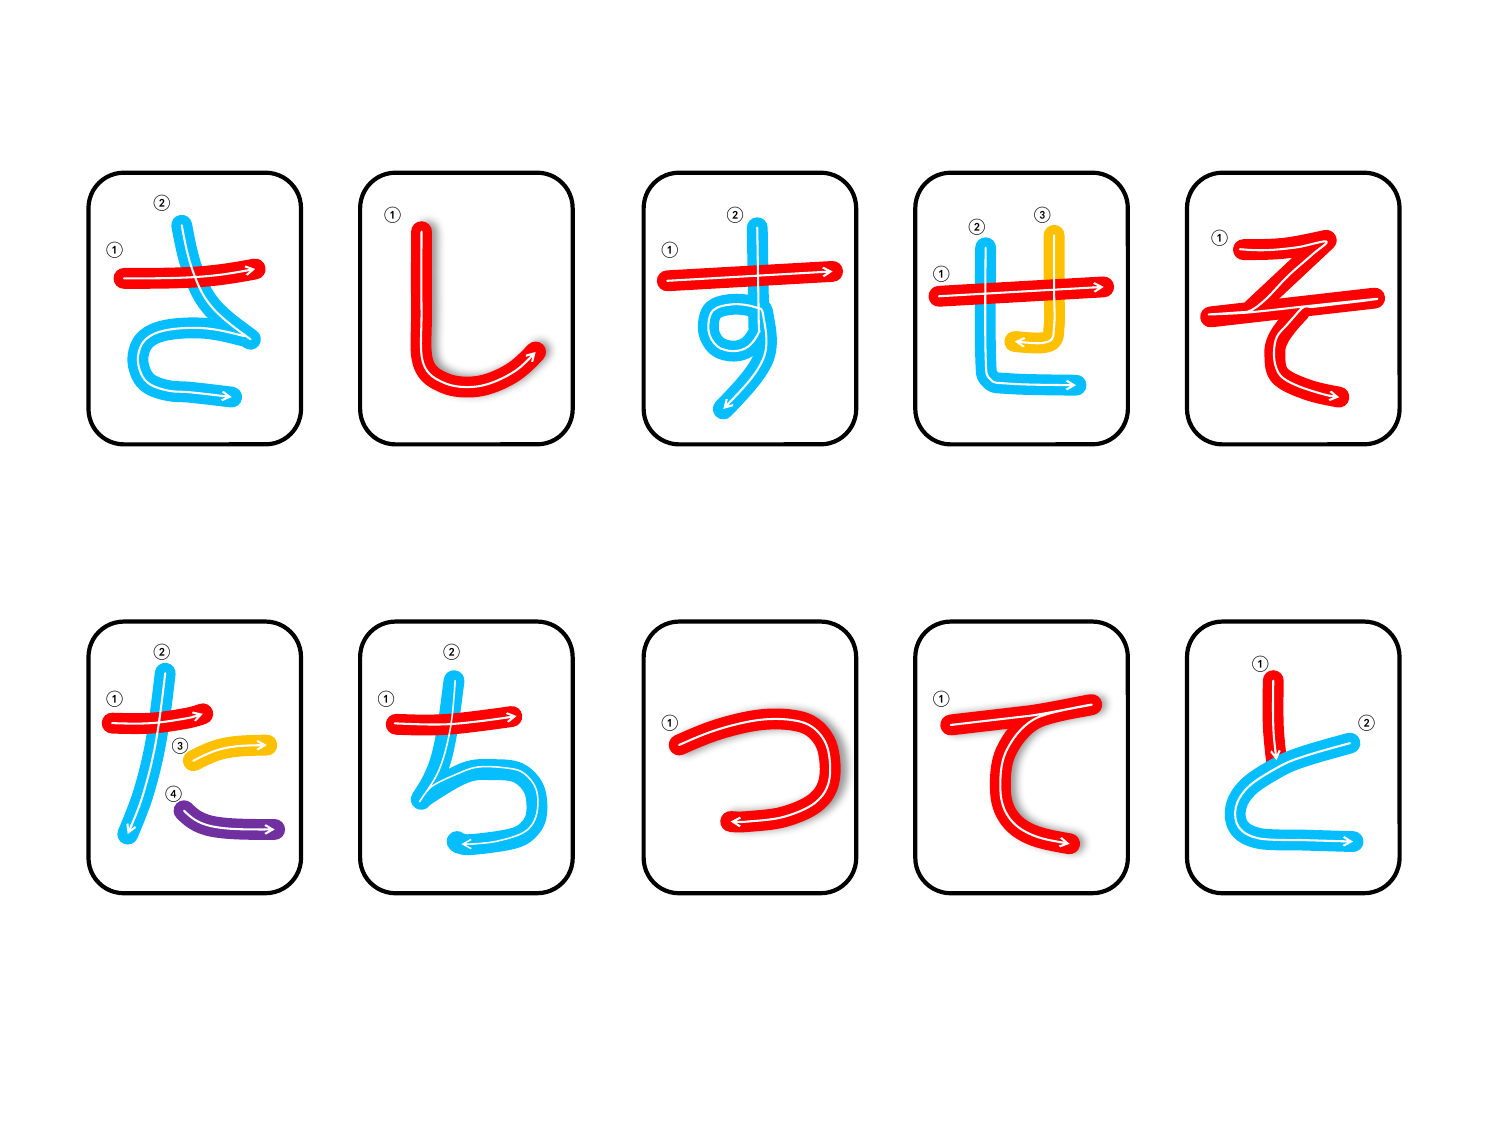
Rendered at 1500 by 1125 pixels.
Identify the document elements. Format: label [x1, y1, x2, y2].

text_box [915, 172, 1129, 445]
text_box [359, 621, 573, 894]
text_box [643, 172, 857, 445]
text_box [915, 621, 1129, 894]
text_box [1186, 172, 1400, 445]
text_box [359, 172, 573, 445]
text_box [88, 172, 302, 445]
text_box [643, 621, 857, 894]
text_box [88, 621, 302, 894]
text_box [1186, 621, 1400, 894]
